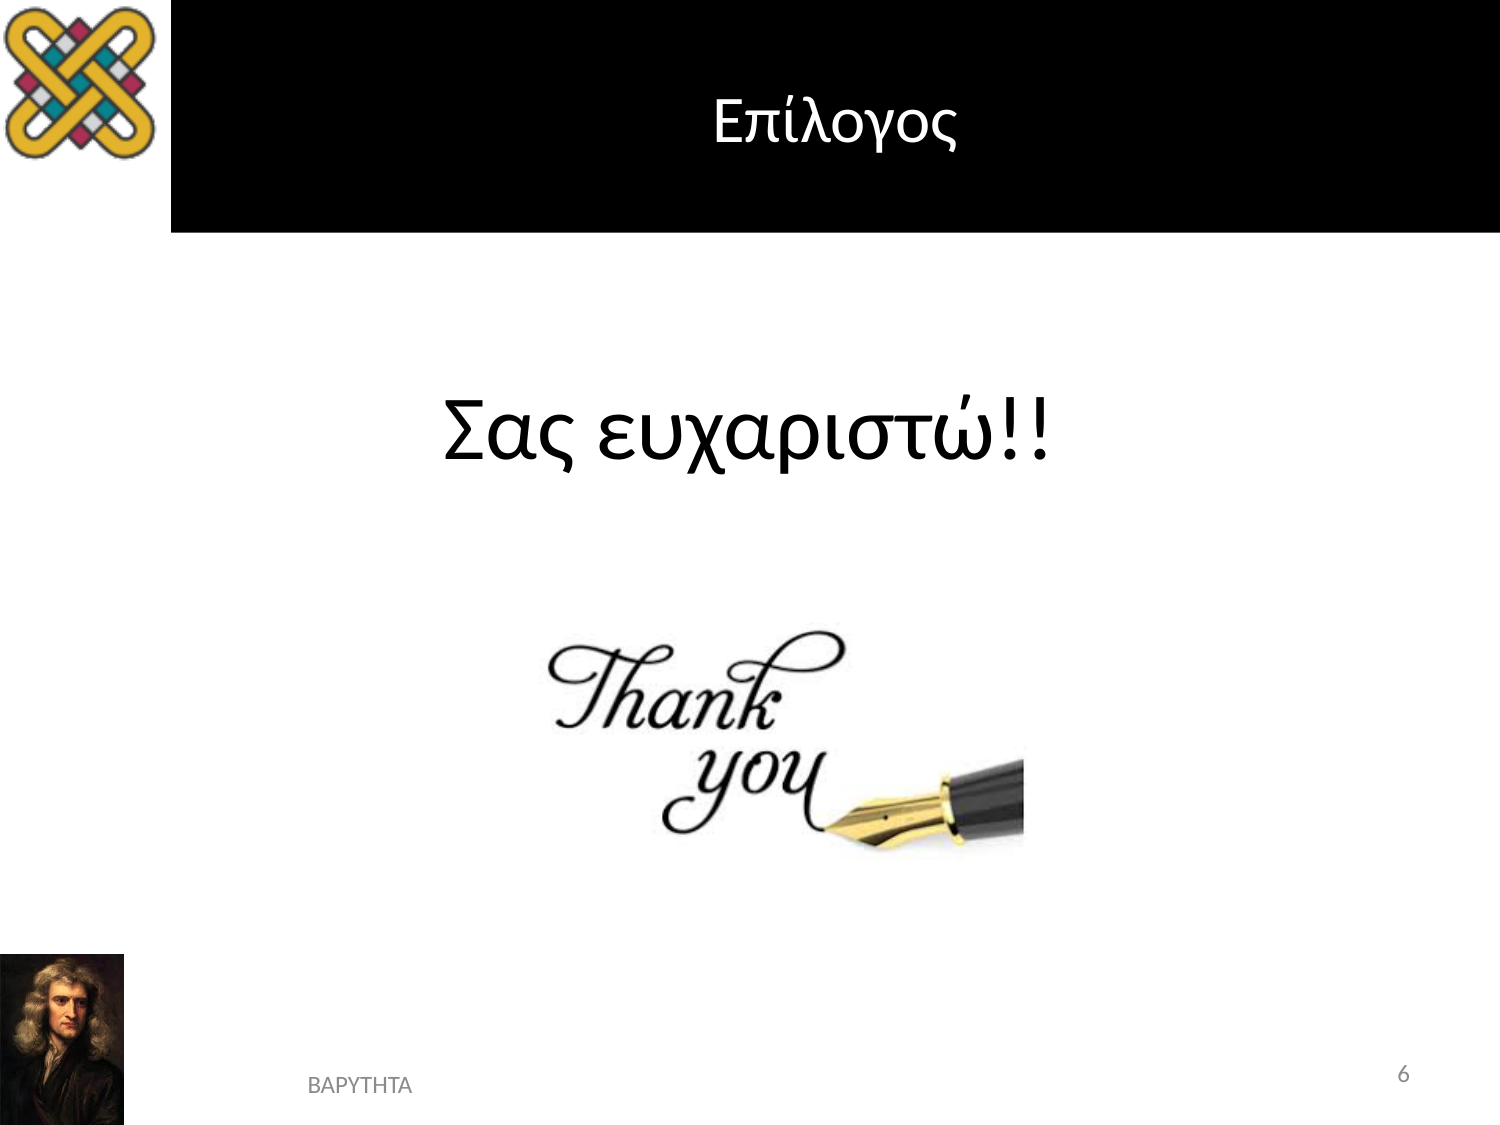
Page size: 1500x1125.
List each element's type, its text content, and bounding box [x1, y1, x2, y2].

picture [538, 609, 1027, 863]
picture [0, 0, 161, 165]
footer ΒΑΡΥΤΗΤΑ [171, 1042, 550, 1125]
list Σας ευχαριστώ!! [0, 262, 1500, 1125]
slide_number 6 [1074, 1042, 1425, 1103]
title Επίλογος [171, 0, 1500, 233]
